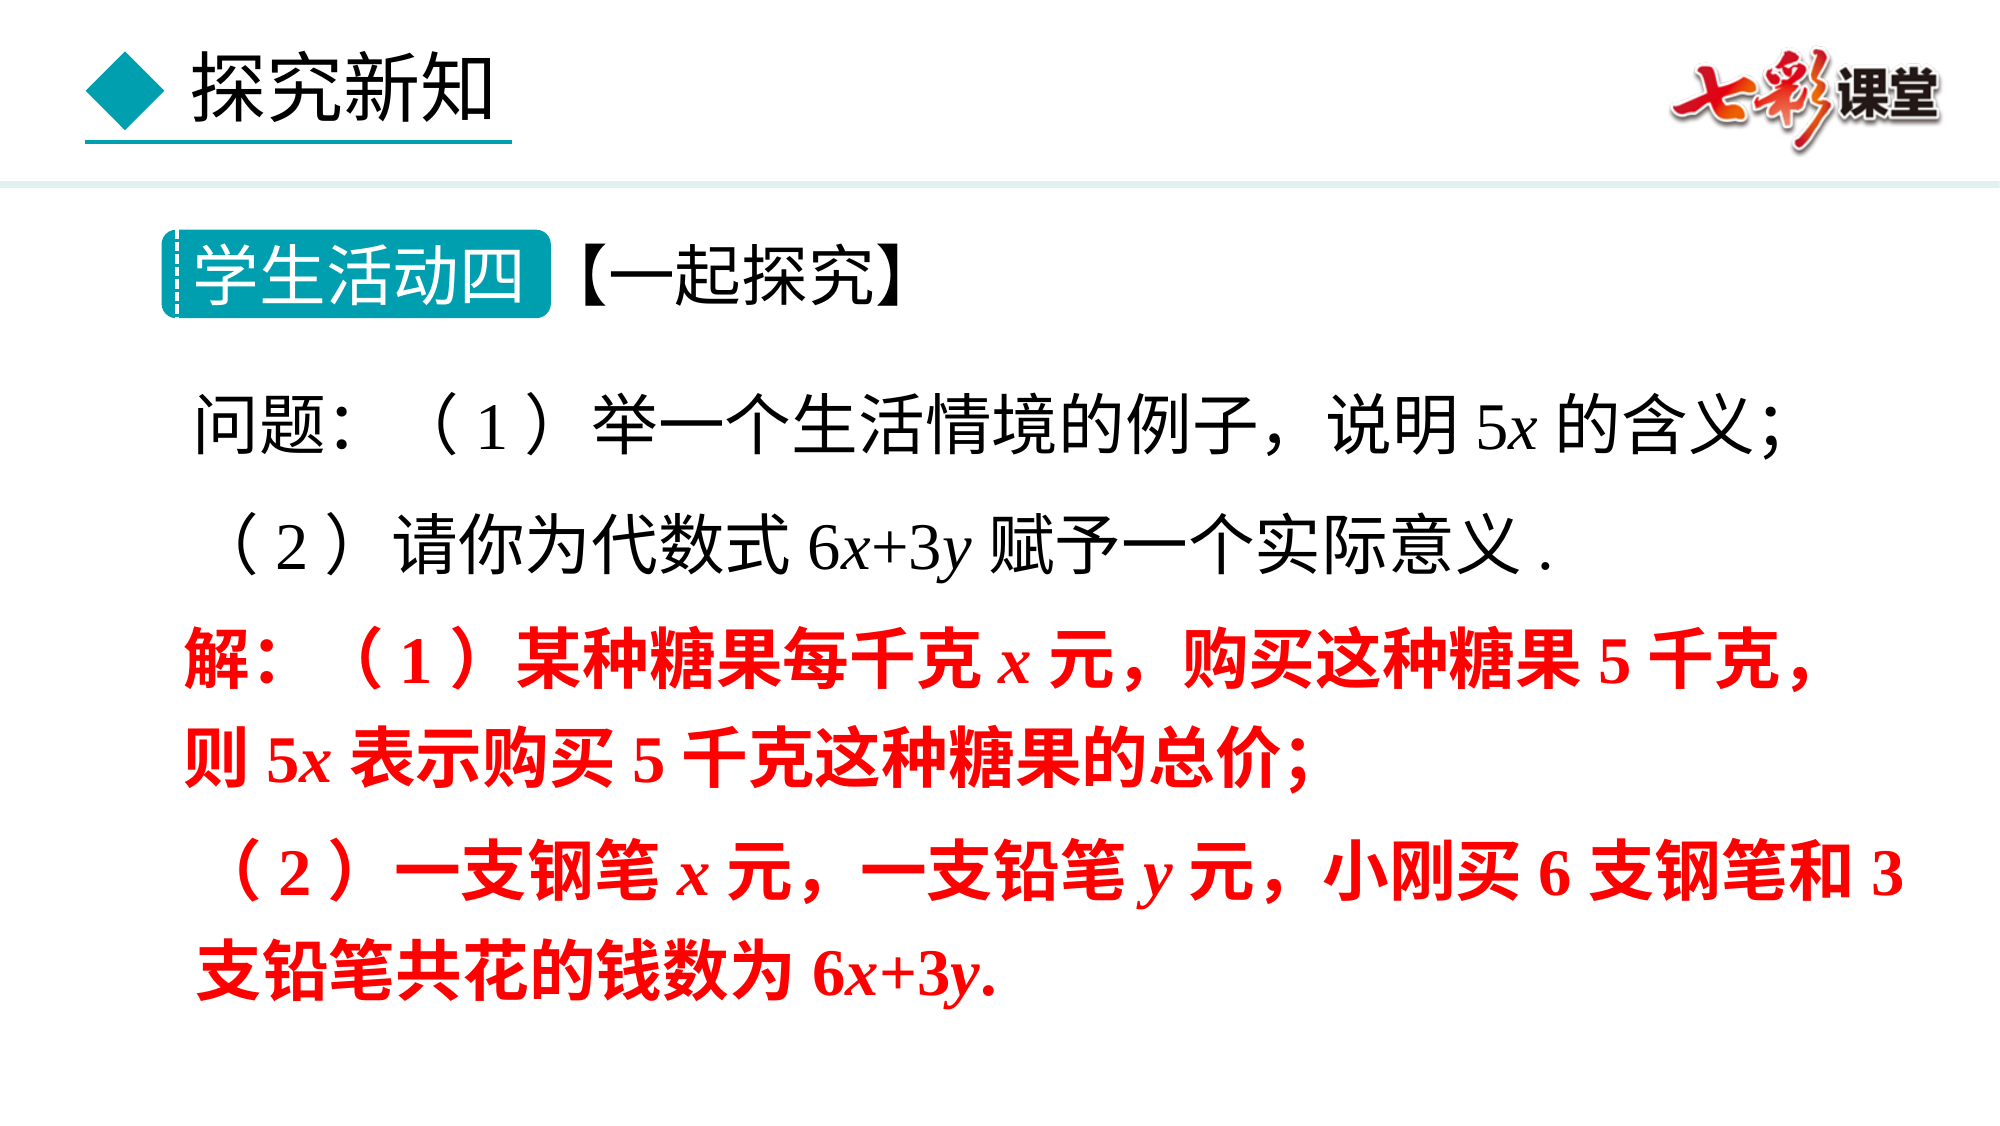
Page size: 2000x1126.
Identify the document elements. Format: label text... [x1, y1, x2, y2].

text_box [161, 225, 1036, 323]
picture [1666, 42, 1948, 157]
text_box （2）一支钢笔x元，一支铅笔y元，小刚买6支钢笔和3支铅笔共花的钱数为6x+3y. [175, 798, 1942, 1019]
text_box 问题：（1）举一个生活情境的例子，说明5x的含义； （2）请你为代数式6x+3y赋予一个实际意义. [172, 332, 1999, 593]
text_box 解：（1）某种糖果每千克x元，购买这种糖果5千克，则5x表示购买5千克这种糖果的总价； [163, 586, 1924, 807]
